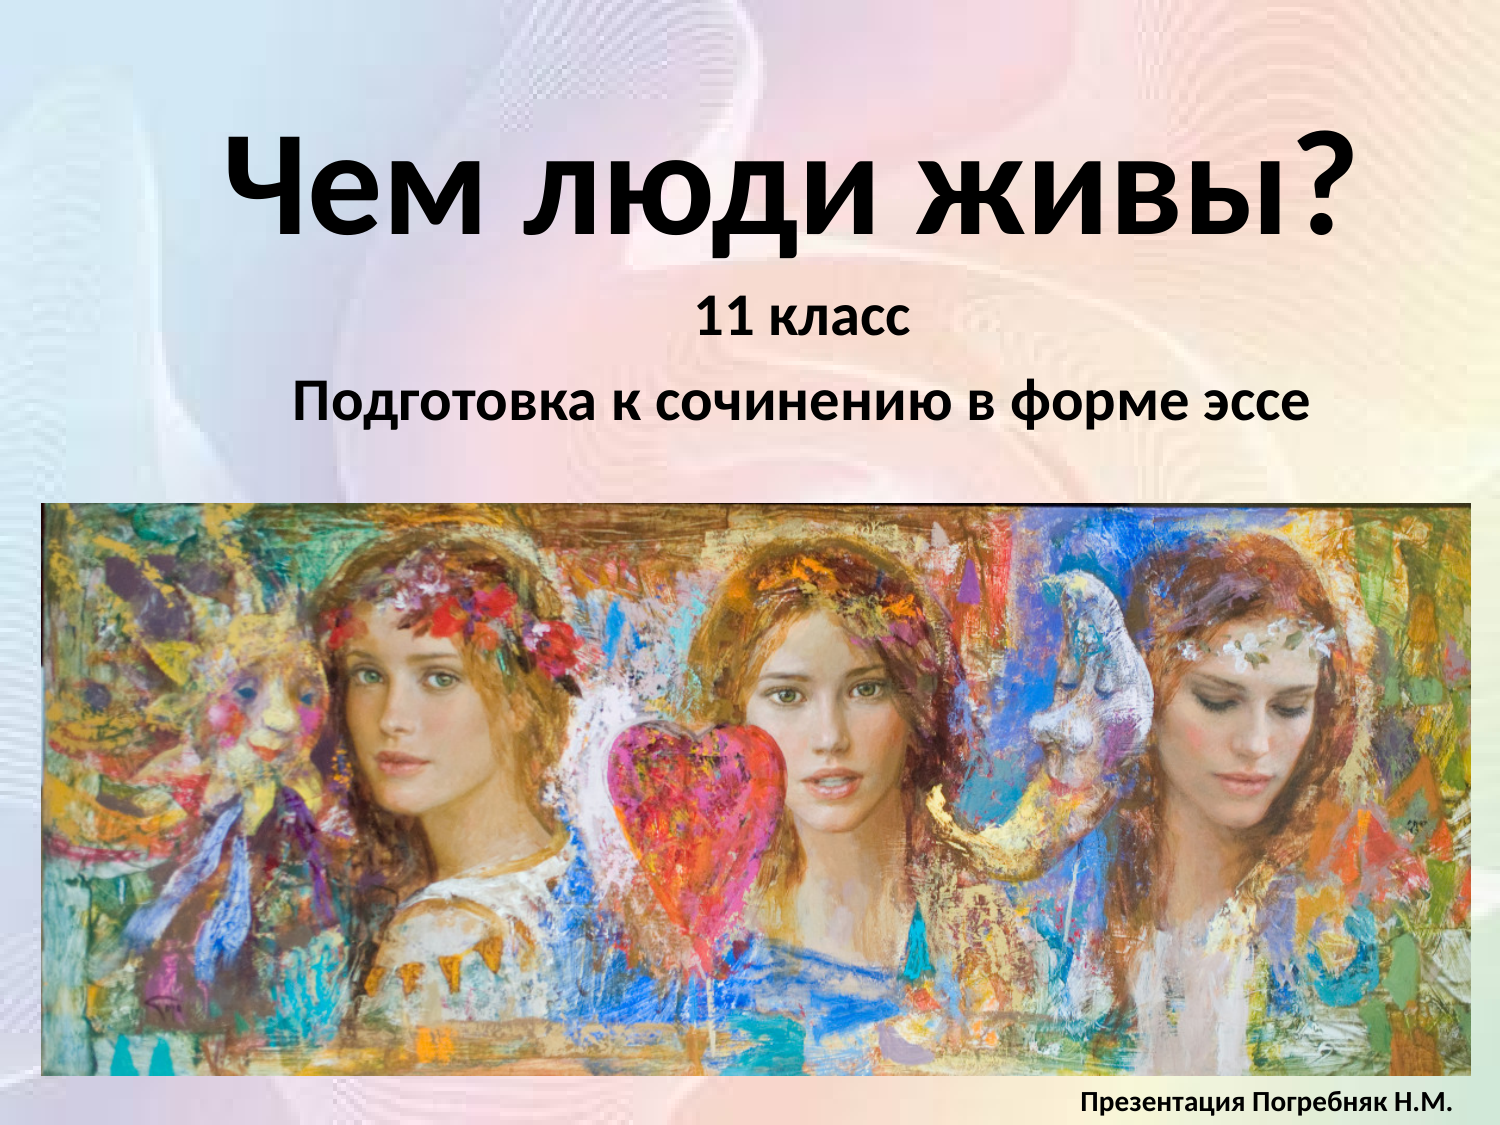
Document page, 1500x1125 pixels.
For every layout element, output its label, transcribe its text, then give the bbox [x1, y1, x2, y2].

title Чем люди живы? [154, 54, 1430, 296]
picture [0, 0, 1500, 1125]
subtitle 11 класс Подготовка к сочинению в форме эссе [277, 267, 1328, 501]
text_box Презентация Погребняк Н.М. [1065, 1084, 1469, 1125]
